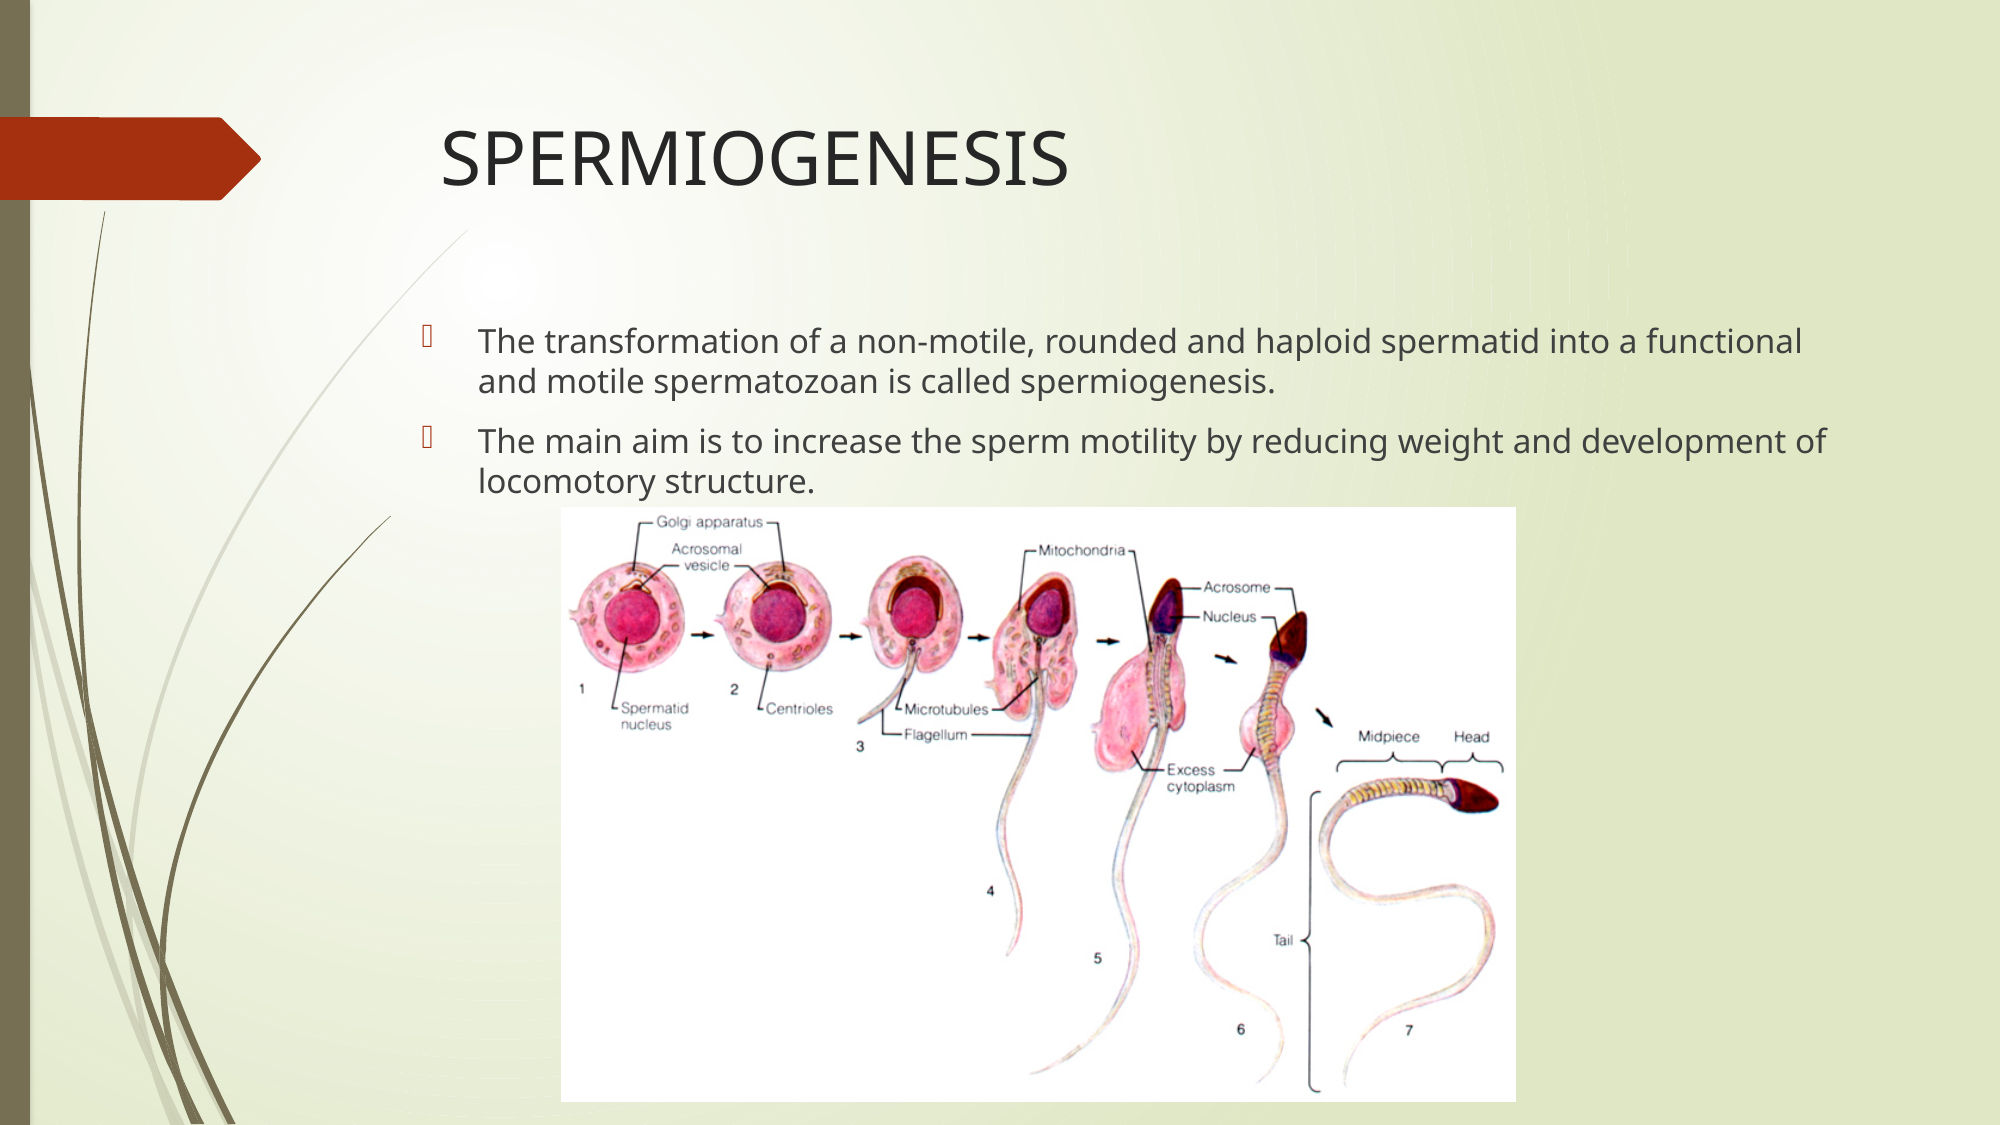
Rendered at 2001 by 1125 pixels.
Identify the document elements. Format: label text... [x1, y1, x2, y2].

list The transformation of a non-motile, rounded and haploid spermatid into a functional and motile spermatozoan is called spermiogenesis. The main aim is to increase the sperm motility by reducing weight and development of locomotory structure. [406, 312, 1870, 933]
picture [561, 506, 1516, 1103]
title SPERMIOGENESIS [425, 102, 1888, 313]
